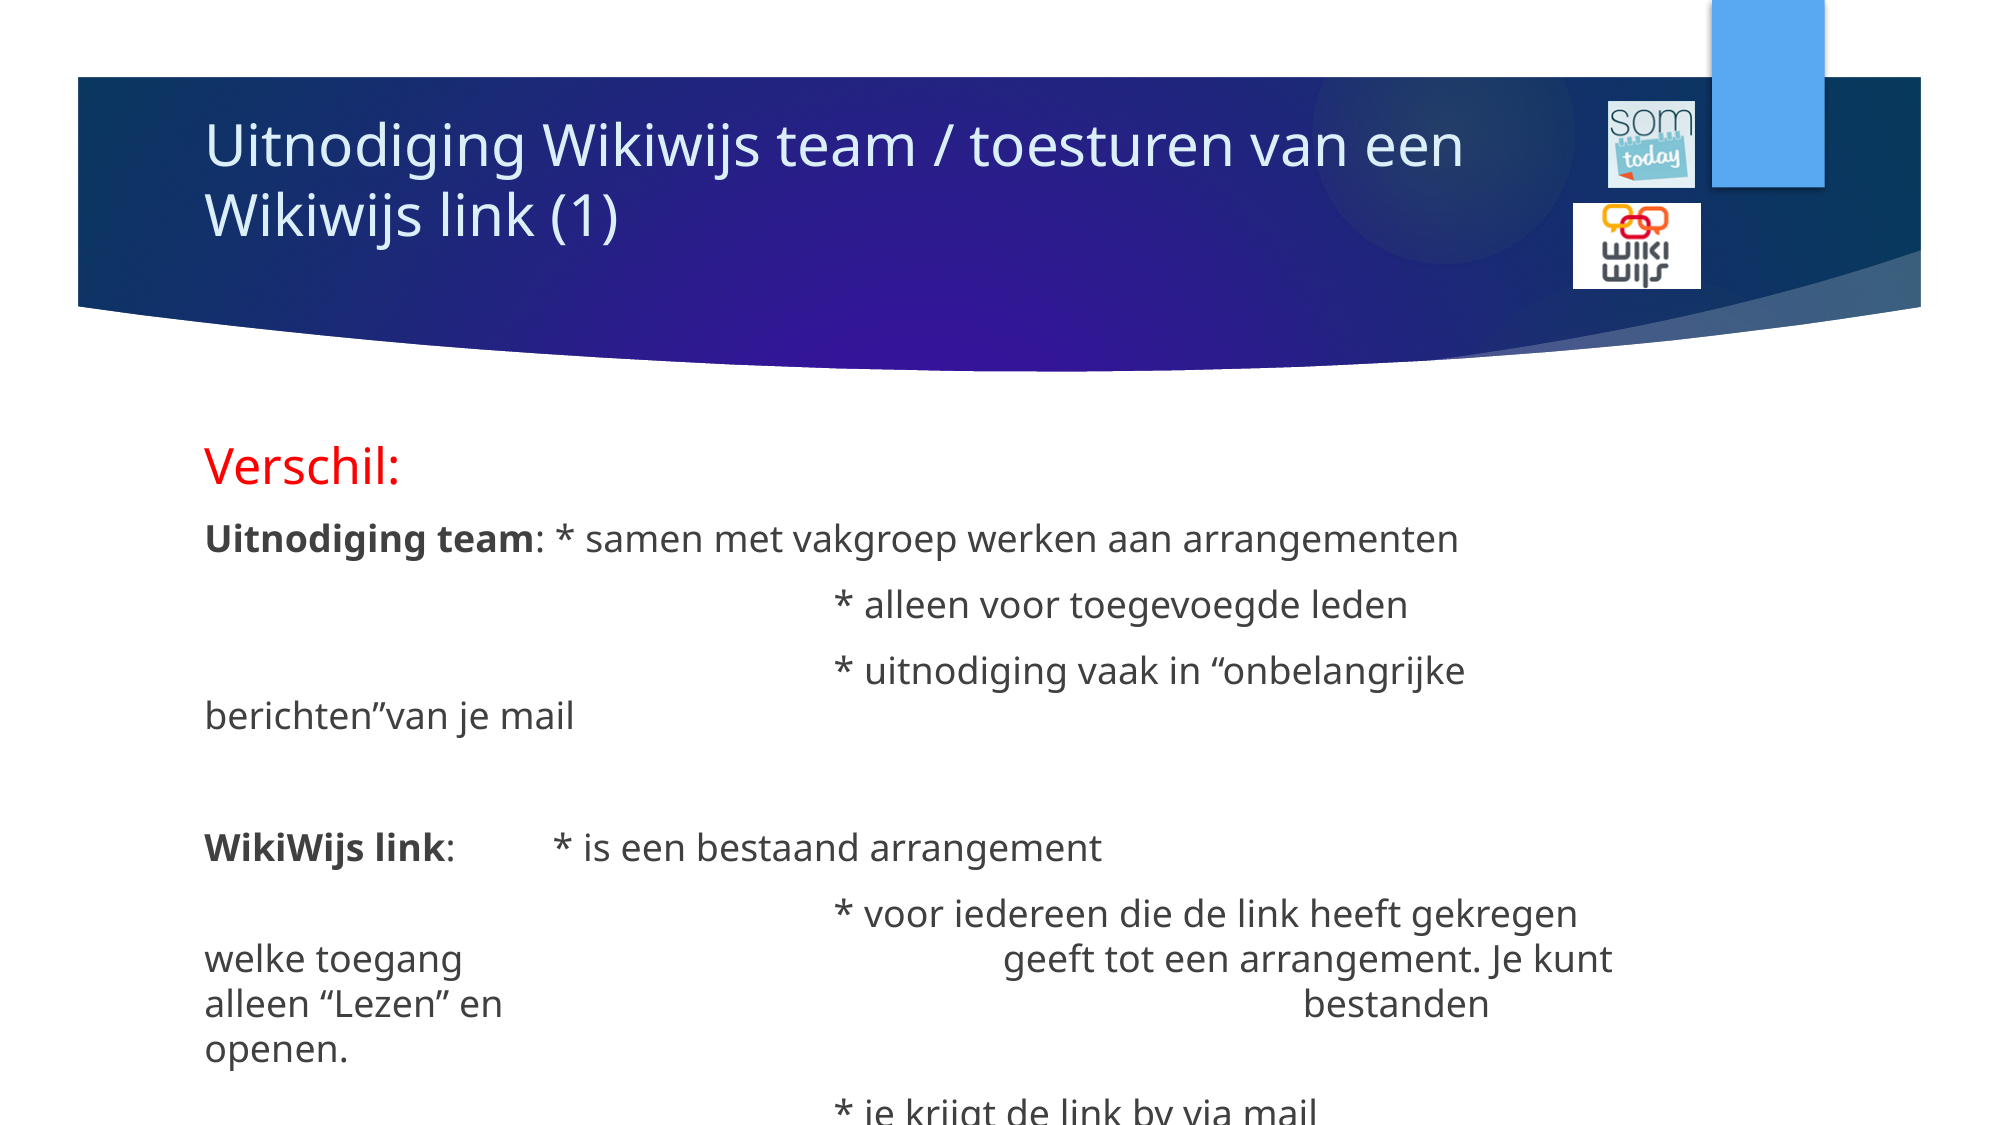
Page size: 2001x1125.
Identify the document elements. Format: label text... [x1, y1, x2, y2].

list Verschil: Uitnodiging team: * samen met vakgroep werken aan arrangementen * alleen voor toegevoegde leden * uitnodiging vaak in “onbelangrijke berichten”van je mail WikiWijs link: * is een bestaand arrangement * voor iedereen die de link heeft gekregen welke toegang geeft tot een arrangement. Je kunt alleen “Lezen” en bestanden openen. * je krijgt de link bv via mail [189, 427, 1638, 1074]
picture [1573, 202, 1701, 289]
title Uitnodiging Wikiwijs team / toesturen van een Wikiwijs link (1) [189, 138, 1627, 289]
picture [1607, 101, 1695, 189]
